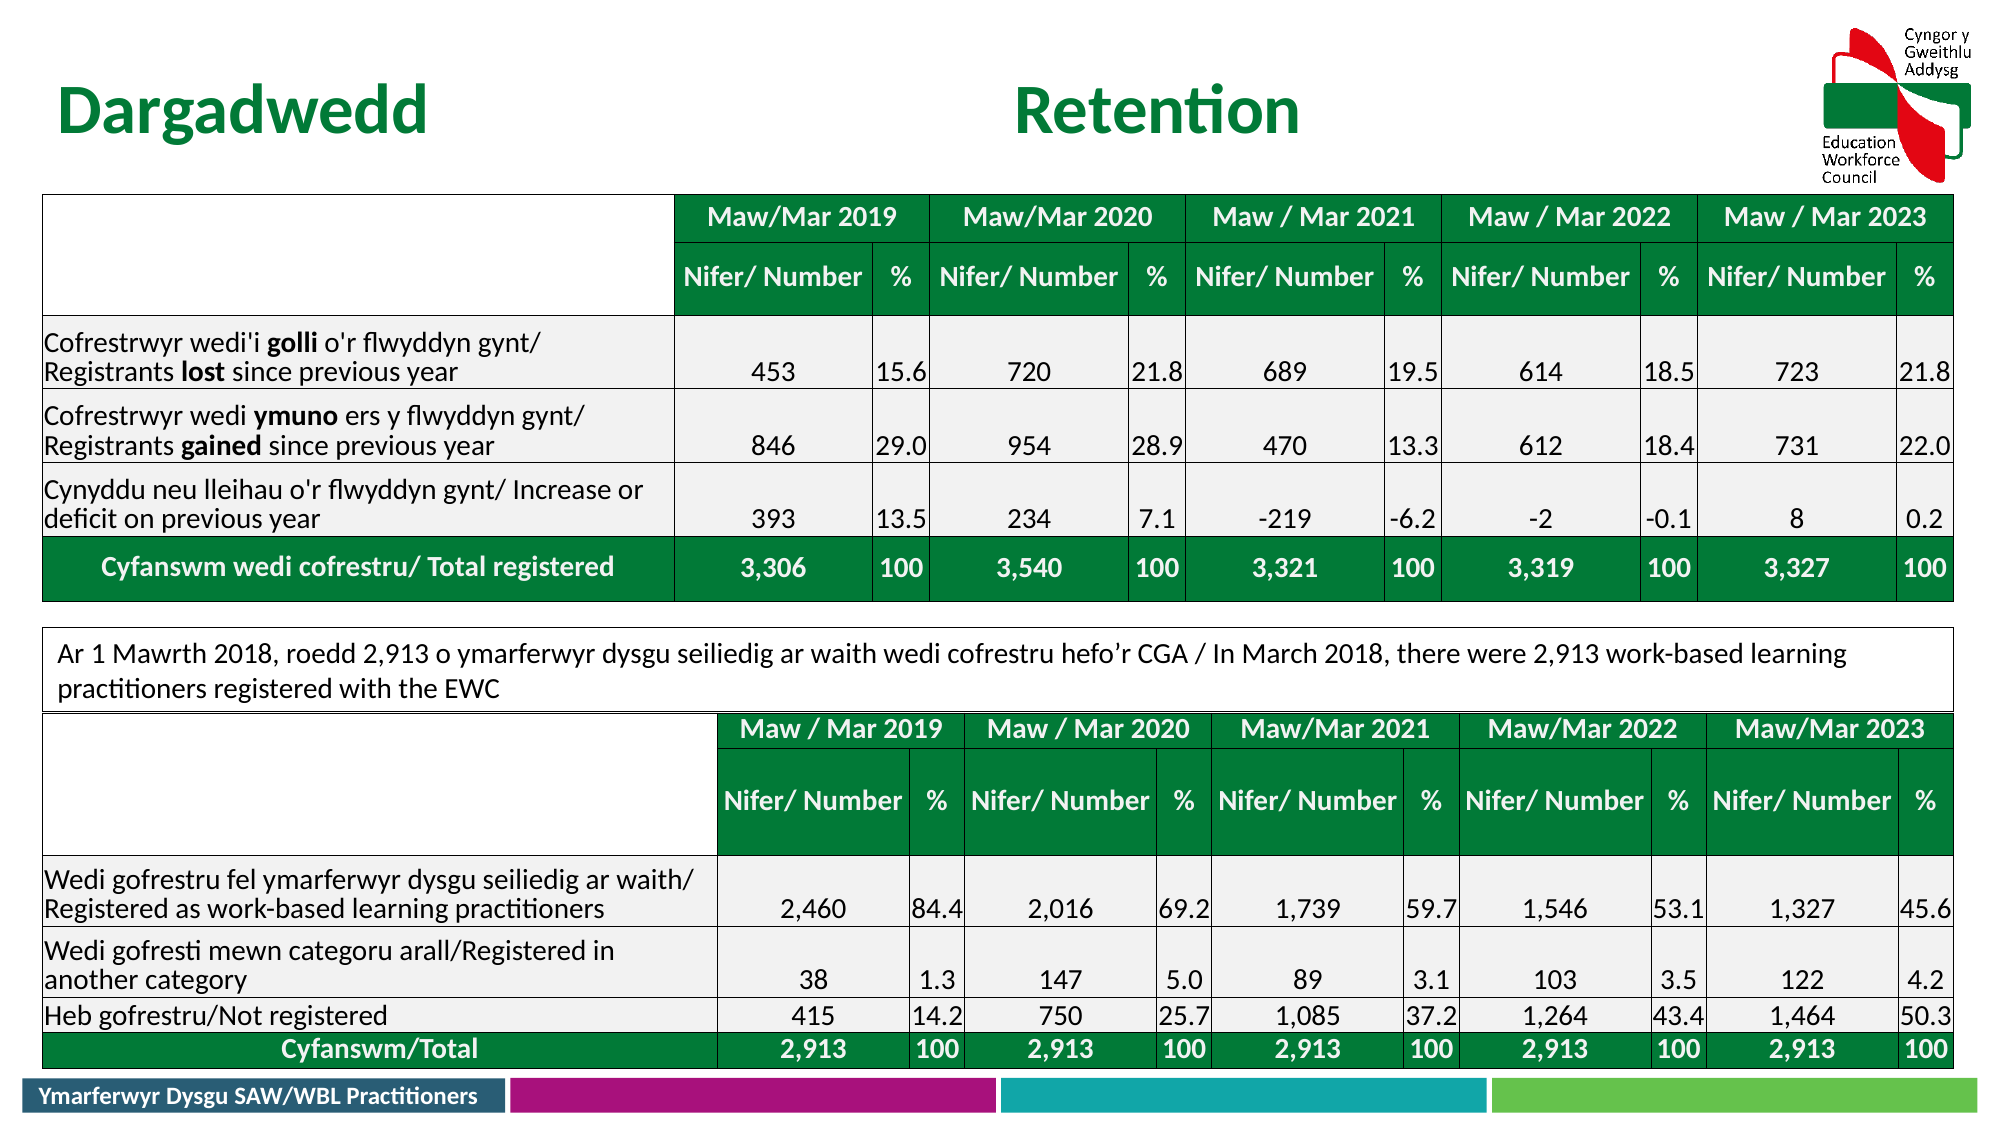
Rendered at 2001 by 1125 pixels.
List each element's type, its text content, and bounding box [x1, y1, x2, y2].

table_header Maw/Mar 2022 [1460, 714, 1706, 748]
table_cell -0.1 [1641, 463, 1697, 536]
table_cell 21.8 [1129, 316, 1185, 388]
table_cell 13.5 [873, 463, 929, 536]
table_cell 13.3 [1385, 389, 1441, 462]
table_cell Cyfanswm wedi cofrestru/ Total registered [43, 537, 674, 601]
text_box Dargadwedd [42, 64, 825, 142]
table_cell 28.9 [1129, 389, 1185, 462]
table_cell -2 [1442, 463, 1640, 536]
table_cell 19.5 [1385, 316, 1441, 388]
table_cell -219 [1186, 463, 1384, 536]
table_cell 1,464 [1707, 998, 1898, 1032]
table_cell 100 [910, 1033, 964, 1068]
table_cell 0.2 [1897, 463, 1953, 536]
table_cell 720 [930, 316, 1128, 388]
table_header [43, 714, 717, 855]
table_cell % [1641, 243, 1697, 315]
table_cell 453 [675, 316, 872, 388]
table_cell Cofrestrwyr wedi'i golli o'r flwyddyn gynt/ Registrants lost since previous year [43, 316, 674, 388]
table_cell 43.4 [1652, 998, 1706, 1032]
table_header Maw / Mar 2019 [718, 714, 964, 748]
table_cell % [1652, 749, 1706, 855]
table_cell Nifer/ Number [1442, 243, 1640, 315]
table_cell 3,327 [1698, 537, 1896, 601]
table_cell 5.0 [1157, 927, 1211, 997]
table_cell 84.4 [910, 856, 964, 926]
table_header [43, 195, 674, 315]
table_cell Nifer/ Number [1212, 749, 1403, 855]
table_cell Nifer/ Number [1698, 243, 1896, 315]
table_cell % [1404, 749, 1459, 855]
table_cell Cyfanswm/Total [43, 1033, 717, 1068]
table_cell -6.2 [1385, 463, 1441, 536]
table_cell 37.2 [1404, 998, 1459, 1032]
table_cell Nifer/ Number [675, 243, 872, 315]
table_cell 723 [1698, 316, 1896, 388]
table_cell 100 [1652, 1033, 1706, 1068]
table_cell Nifer/ Number [930, 243, 1128, 315]
table_cell 103 [1460, 927, 1651, 997]
table_header Maw/Mar 2019 [675, 195, 929, 242]
table_cell 147 [965, 927, 1156, 997]
table_cell 731 [1698, 389, 1896, 462]
table_cell Cofrestrwyr wedi ymuno ers y flwyddyn gynt/ Registrants gained since previous year [43, 389, 674, 462]
table_cell 38 [718, 927, 909, 997]
table_cell 100 [1157, 1033, 1211, 1068]
table_cell 3.1 [1404, 927, 1459, 997]
table_cell 1.3 [910, 927, 964, 997]
table_cell 45.6 [1899, 856, 1953, 926]
table_cell 2,913 [1460, 1033, 1651, 1068]
table_cell 2,913 [718, 1033, 909, 1068]
table_cell 614 [1442, 316, 1640, 388]
table_cell Nifer/ Number [718, 749, 909, 855]
table_cell 100 [1897, 537, 1953, 601]
table_cell 1,327 [1707, 856, 1898, 926]
table_header Maw / Mar 2021 [1186, 195, 1441, 242]
table_cell 100 [1385, 537, 1441, 601]
table_cell 750 [965, 998, 1156, 1032]
table_header Maw/Mar 2023 [1707, 714, 1953, 748]
table_cell 1,264 [1460, 998, 1651, 1032]
table_cell 2,913 [965, 1033, 1156, 1068]
table_cell 59.7 [1404, 856, 1459, 926]
table_cell 234 [930, 463, 1128, 536]
table_cell 3,321 [1186, 537, 1384, 601]
table_header Maw / Mar 2020 [965, 714, 1211, 748]
table_cell 18.5 [1641, 316, 1697, 388]
table_header Maw/Mar 2020 [930, 195, 1185, 242]
table_cell Nifer/ Number [1460, 749, 1651, 855]
text_box Ymarferwyr Dysgu SAW/WBL Practitioners [23, 1075, 525, 1125]
table_cell 18.4 [1641, 389, 1697, 462]
table_cell 3,306 [675, 537, 872, 601]
table_cell Heb gofrestru/Not registered [43, 998, 717, 1032]
table_cell 89 [1212, 927, 1403, 997]
table_cell 25.7 [1157, 998, 1211, 1032]
table_cell 1,546 [1460, 856, 1651, 926]
table_cell % [1129, 243, 1185, 315]
table_cell 7.1 [1129, 463, 1185, 536]
table_cell % [873, 243, 929, 315]
table_cell % [1157, 749, 1211, 855]
table_cell 3.5 [1652, 927, 1706, 997]
table_header Maw / Mar 2023 [1698, 195, 1953, 242]
table_cell % [1385, 243, 1441, 315]
table_cell Nifer/ Number [1707, 749, 1898, 855]
table_cell 393 [675, 463, 872, 536]
table_cell 3,319 [1442, 537, 1640, 601]
table_cell 100 [1129, 537, 1185, 601]
table_cell 2,913 [1212, 1033, 1403, 1068]
table_cell 14.2 [910, 998, 964, 1032]
table_cell % [1899, 749, 1953, 855]
table_cell 100 [1899, 1033, 1953, 1068]
table_cell 846 [675, 389, 872, 462]
text_box Retention [999, 64, 1828, 142]
text_box Ar 1 Mawrth 2018, roedd 2,913 o ymarferwyr dysgu seiliedig ar waith wedi cofrestru hefo’r CGA / In March 2018, there were 2,913 work-based learning practitioners registered with the EWC [42, 627, 1954, 712]
table_cell 21.8 [1897, 316, 1953, 388]
table_cell 122 [1707, 927, 1898, 997]
table_cell 2,460 [718, 856, 909, 926]
picture [1822, 28, 1971, 183]
table_cell 4.2 [1899, 927, 1953, 997]
table_cell 100 [1404, 1033, 1459, 1068]
table_cell 50.3 [1899, 998, 1953, 1032]
table_cell Nifer/ Number [1186, 243, 1384, 315]
table_cell 8 [1698, 463, 1896, 536]
table_cell Cynyddu neu lleihau o'r flwyddyn gynt/ Increase or deficit on previous year [43, 463, 674, 536]
table_cell 3,540 [930, 537, 1128, 601]
table_cell 15.6 [873, 316, 929, 388]
table_cell Wedi gofresti mewn categoru arall/Registered in another category [43, 927, 717, 997]
table_cell Nifer/ Number [965, 749, 1156, 855]
table_cell 1,085 [1212, 998, 1403, 1032]
table_cell % [1897, 243, 1953, 315]
table_cell 2,016 [965, 856, 1156, 926]
table_cell 100 [873, 537, 929, 601]
table_cell 415 [718, 998, 909, 1032]
table_cell 689 [1186, 316, 1384, 388]
table_cell 954 [930, 389, 1128, 462]
table_cell 2,913 [1707, 1033, 1898, 1068]
table_cell 1,739 [1212, 856, 1403, 926]
table_cell 470 [1186, 389, 1384, 462]
table_header Maw / Mar 2022 [1442, 195, 1697, 242]
table_header Maw/Mar 2021 [1212, 714, 1459, 748]
table_cell 29.0 [873, 389, 929, 462]
table_cell % [910, 749, 964, 855]
table_cell 69.2 [1157, 856, 1211, 926]
table_cell 53.1 [1652, 856, 1706, 926]
table_cell 100 [1641, 537, 1697, 601]
table_cell Wedi gofrestru fel ymarferwyr dysgu seiliedig ar waith/ Registered as work-based learning practitioners [43, 856, 717, 926]
table_cell 612 [1442, 389, 1640, 462]
table_cell 22.0 [1897, 389, 1953, 462]
